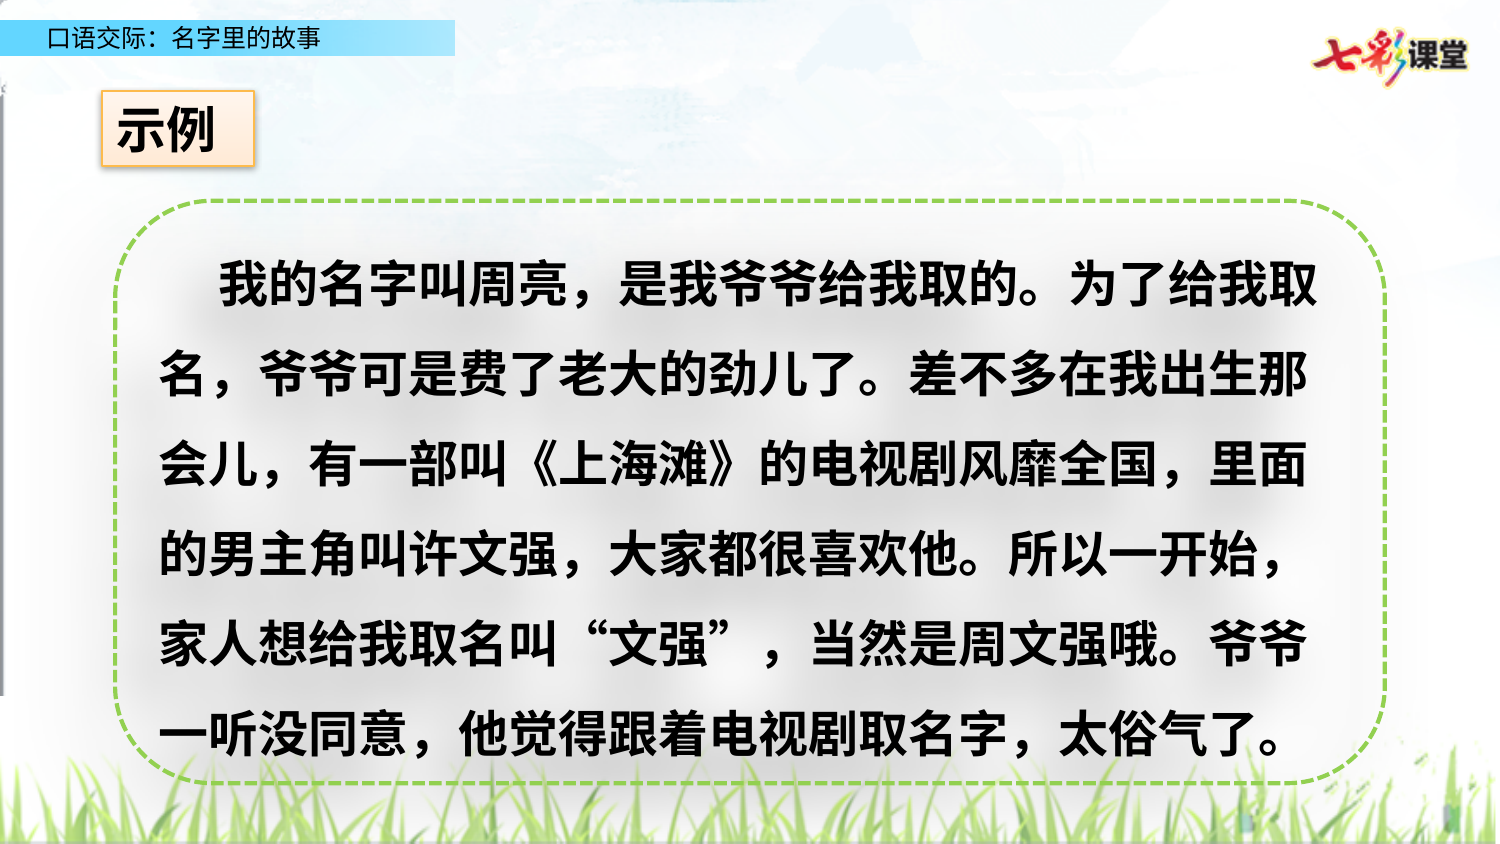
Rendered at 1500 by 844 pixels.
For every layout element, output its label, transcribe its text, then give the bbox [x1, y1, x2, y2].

picture [0, 0, 1500, 844]
text_box 我的名字叫周亮，是我爷爷给我取的。为了给我取名，爷爷可是费了老大的劲儿了。差不多在我出生那会儿，有一部叫《上海滩》的电视剧风靡全国，里面的男主角叫许文强，大家都很喜欢他。所以一开始，家人想给我取名叫“文强”，当然是周文强哦。爷爷一听没同意，他觉得跟着电视剧取名字，太俗气了。 [113, 198, 1387, 694]
text_box 示例 [101, 90, 255, 167]
